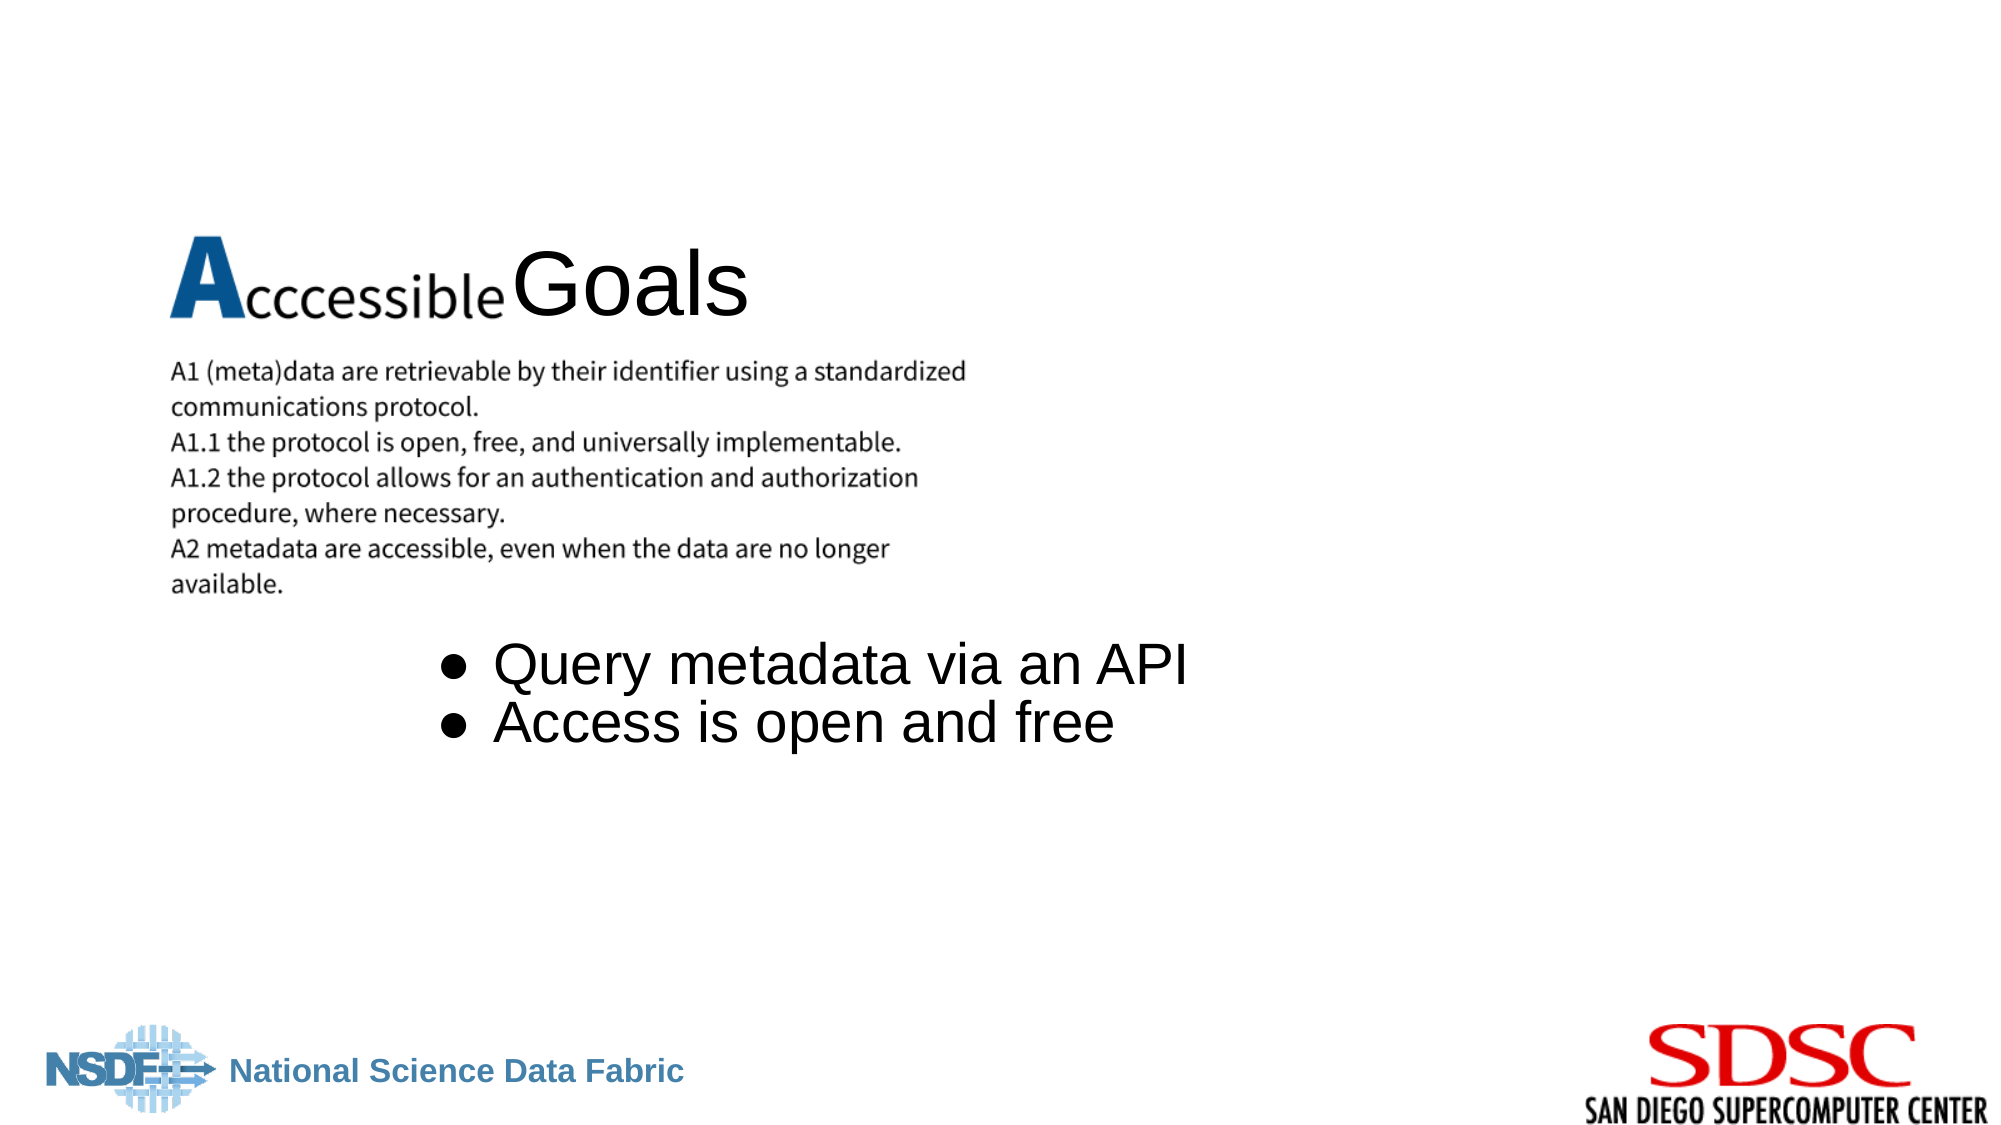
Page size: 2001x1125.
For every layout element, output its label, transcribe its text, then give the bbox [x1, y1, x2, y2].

picture [1585, 1024, 1988, 1125]
picture [118, 212, 985, 631]
list Query metadata via an API Access is open and free [403, 630, 1863, 1014]
title Goals [190, 178, 1915, 397]
picture [46, 1024, 217, 1114]
